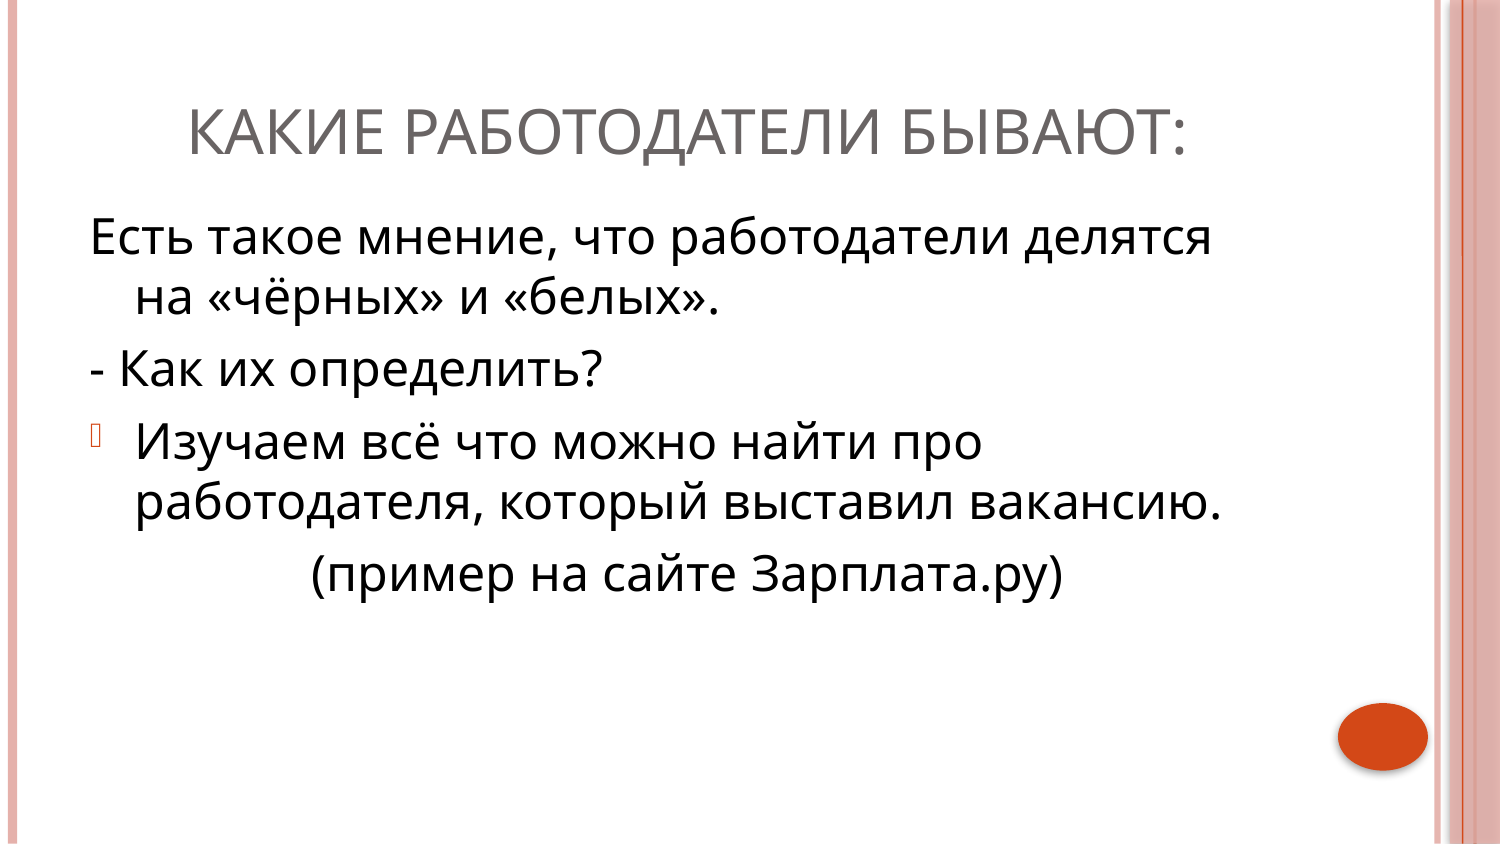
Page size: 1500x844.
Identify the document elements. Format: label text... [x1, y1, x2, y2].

title Какие работодатели бывают: [75, 33, 1300, 175]
list Есть такое мнение, что работодатели делятся на «чёрных» и «белых». - Как их определить? Изучаем всё что можно найти про работодателя, который выставил вакансию. (пример на сайте Зарплата.ру) [75, 196, 1300, 797]
